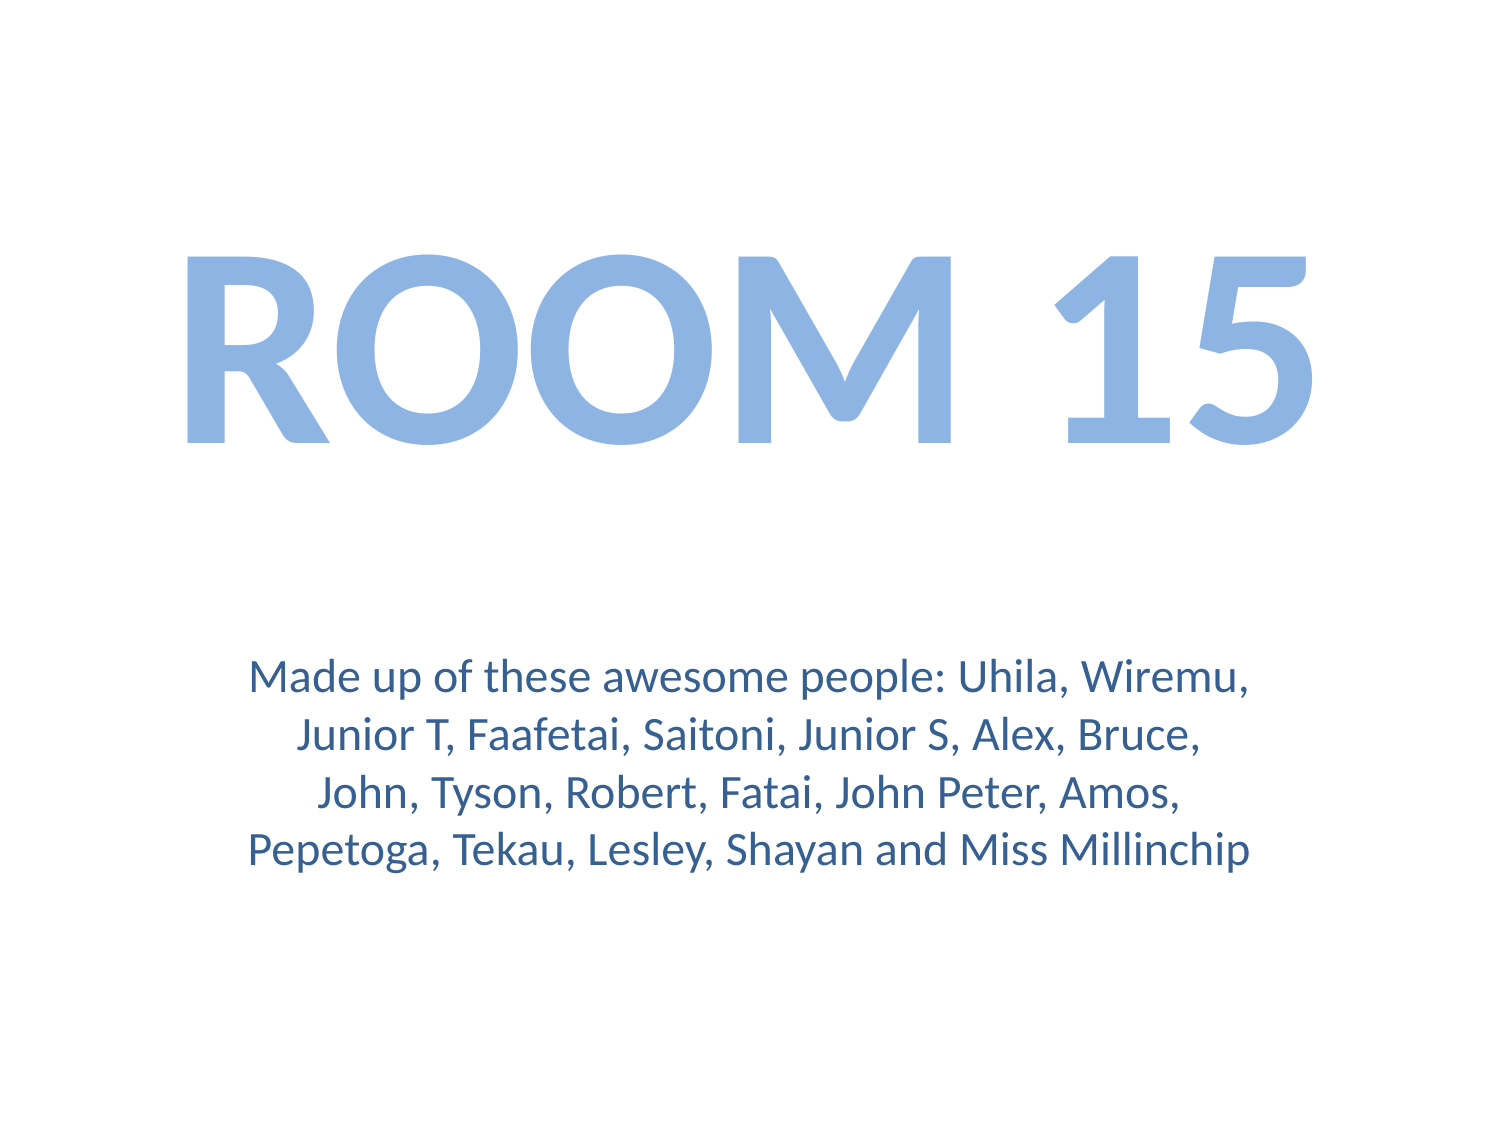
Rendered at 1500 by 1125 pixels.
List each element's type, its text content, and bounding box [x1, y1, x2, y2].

subtitle Made up of these awesome people: Uhila, Wiremu, Junior T, Faafetai, Saitoni, Junior S, Alex, Bruce, John, Tyson, Robert, Fatai, John Peter, Amos, Pepetoga, Tekau, Lesley, Shayan and Miss Millinchip [225, 637, 1275, 925]
title Room 15 [112, 208, 1388, 450]
